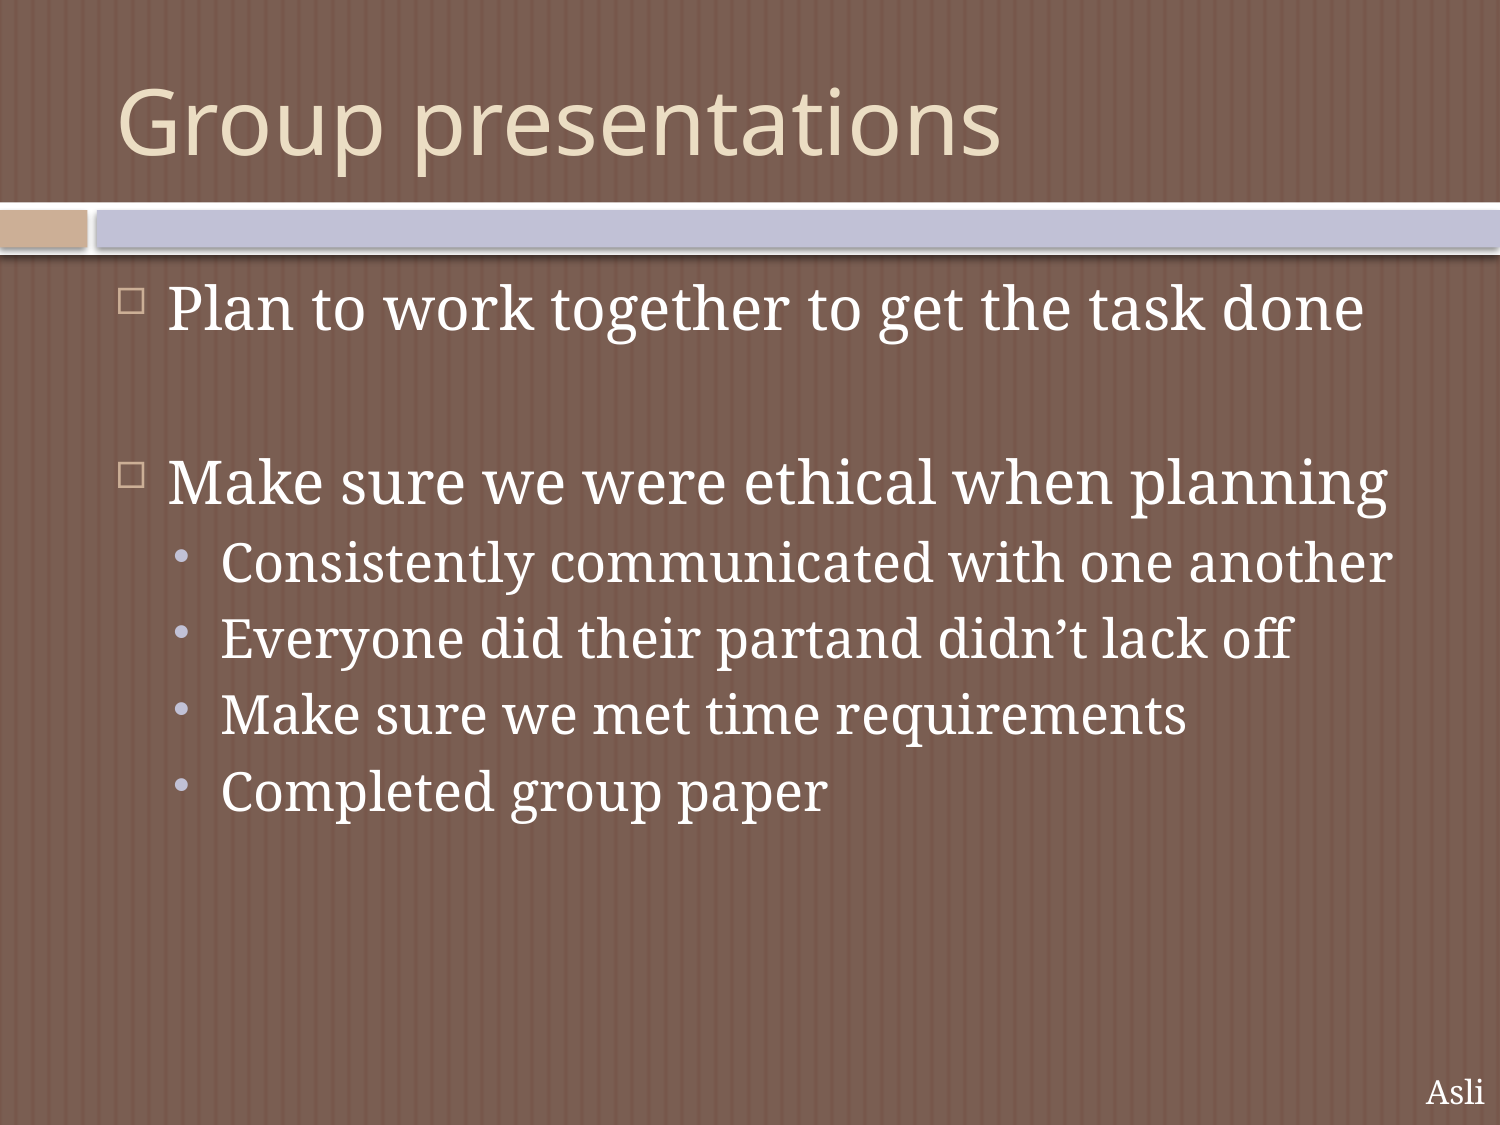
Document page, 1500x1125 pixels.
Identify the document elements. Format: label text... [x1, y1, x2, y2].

title Group presentations [100, 37, 1438, 200]
list Plan to work together to get the task done Make sure we were ethical when planning Consistently communicated with one another Everyone did their partand didn’t lack off Make sure we met time requirements Completed group paper [100, 262, 1438, 1000]
text_box Asli [1175, 1064, 1500, 1119]
